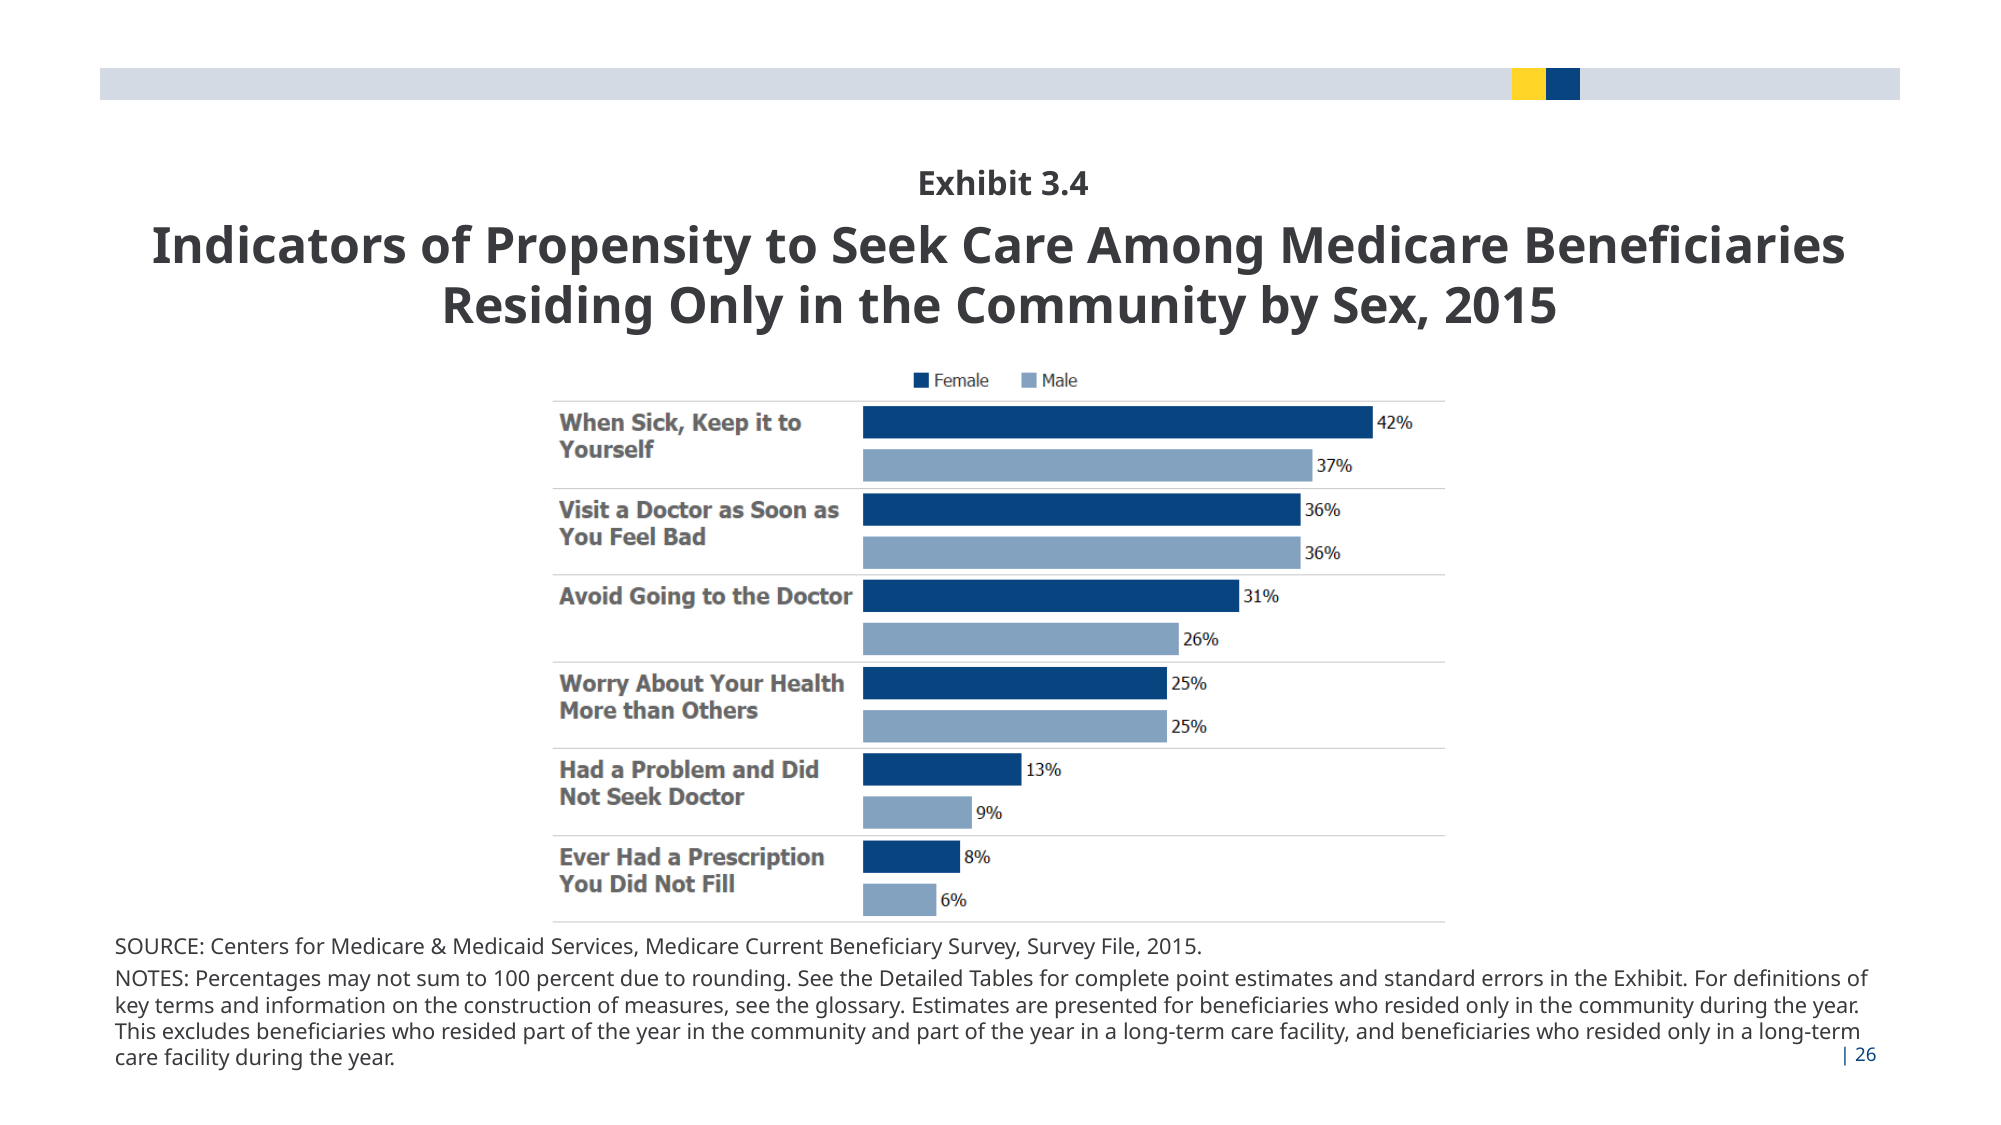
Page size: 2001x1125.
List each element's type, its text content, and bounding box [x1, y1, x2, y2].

list SOURCE: Centers for Medicare & Medicaid Services, Medicare Current Beneficiary Survey, Survey File, 2015. NOTES: Percentages may not sum to 100 percent due to rounding. See the Detailed Tables for complete point estimates and standard errors in the Exhibit. For definitions of key terms and information on the construction of measures, see the glossary. Estimates are presented for beneficiaries who resided only in the community during the year. This excludes beneficiaries who resided part of the year in the community and part of the year in a long-term care facility, and beneficiaries who resided only in a long-term care facility during the year. [99, 924, 1900, 985]
list Indicators of Propensity to Seek Care Among Medicare Beneficiaries Residing Only in the Community by Sex, 2015 [99, 213, 1900, 300]
picture [542, 363, 1458, 929]
title Exhibit 3.4 [99, 154, 1900, 213]
